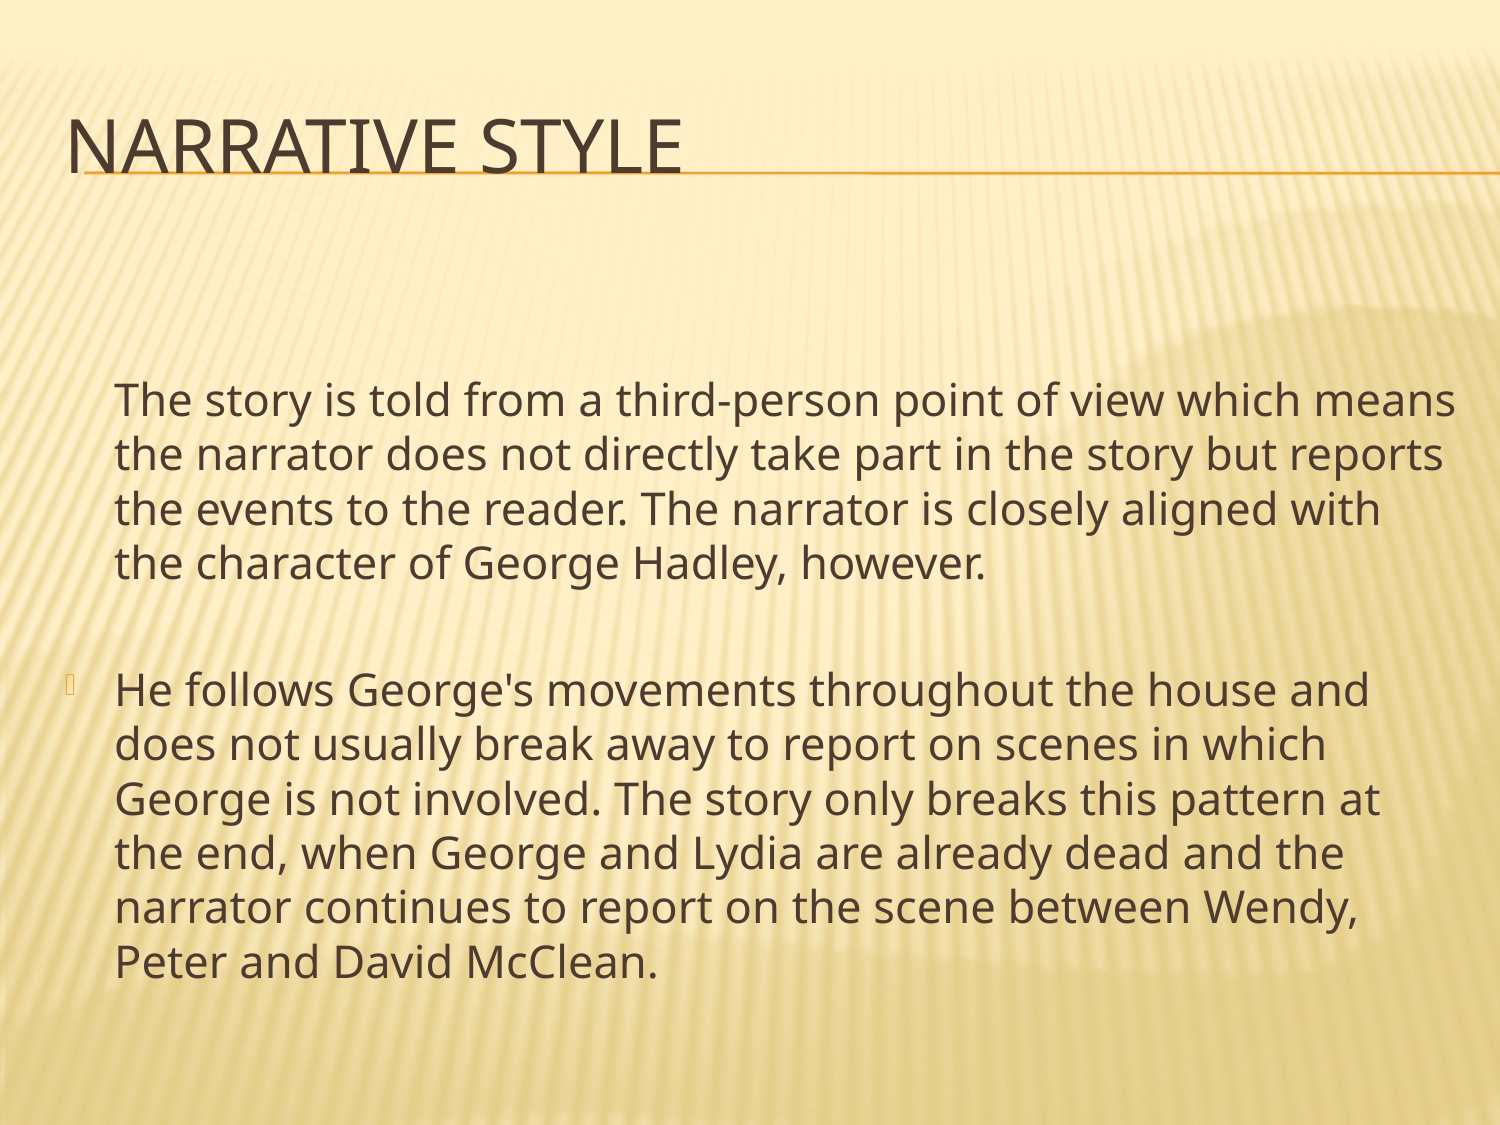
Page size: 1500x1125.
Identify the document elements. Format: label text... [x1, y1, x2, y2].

title Narrative style [50, 75, 1475, 213]
list The story is told from a third-person point of view which means the narrator does not directly take part in the story but reports the events to the reader. The narrator is closely aligned with the character of George Hadley, however. He follows George's movements throughout the house and does not usually break away to report on scenes in which George is not involved. The story only breaks this pattern at the end, when George and Lydia are already dead and the narrator continues to report on the scene between Wendy, Peter and David McClean. [50, 254, 1475, 998]
